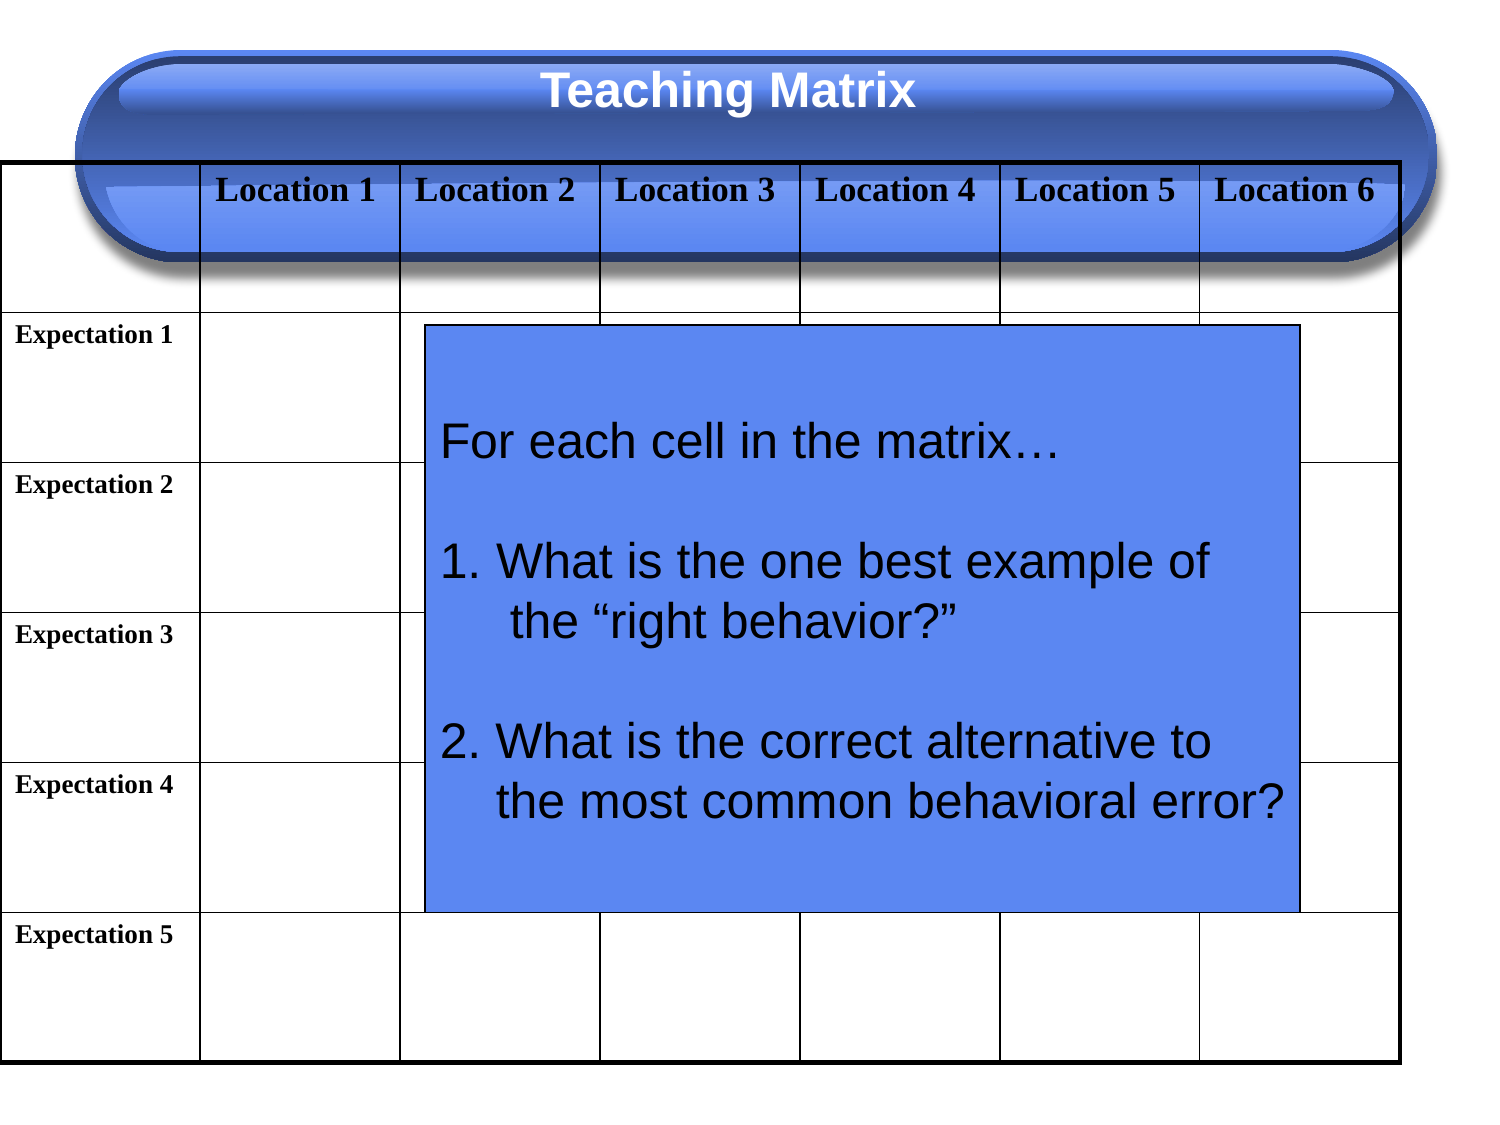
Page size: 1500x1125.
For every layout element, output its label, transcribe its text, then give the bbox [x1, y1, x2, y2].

table_cell Expectation 4 [2, 763, 199, 912]
table_cell [401, 313, 599, 462]
text_box Teaching Matrix [524, 49, 1063, 125]
table_header Location 1 [201, 165, 399, 312]
table_cell [401, 913, 599, 1060]
table_cell [1001, 913, 1199, 1060]
table_cell Expectation 5 [2, 913, 199, 1060]
table_cell [201, 763, 399, 912]
table_header [2, 165, 199, 312]
table_cell [401, 463, 425, 612]
table_cell [201, 463, 399, 612]
table_header Location 6 [1200, 165, 1398, 312]
table_cell [201, 913, 399, 1060]
table_header Location 5 [1001, 165, 1199, 312]
table_header Location 4 [801, 165, 999, 312]
table_cell [401, 763, 425, 912]
table_cell [201, 613, 399, 762]
table_cell [1300, 763, 1398, 912]
table_cell [1300, 613, 1398, 762]
table_cell [1200, 313, 1398, 462]
table_cell [1200, 913, 1398, 1060]
table_cell Expectation 1 [2, 313, 199, 462]
table_cell Expectation 3 [2, 613, 199, 762]
table_cell [1300, 463, 1398, 612]
table_cell Expectation 2 [2, 463, 199, 612]
table_cell [601, 313, 799, 324]
table_cell [801, 913, 999, 1060]
table_cell [1001, 313, 1199, 324]
text_box For each cell in the matrix… What is the one best example of the “right behavior?” 2. What is the correct alternative to the most common behavioral error? [425, 324, 1300, 913]
table_header Location 2 [401, 165, 599, 312]
table_cell [401, 613, 425, 762]
table_cell [601, 913, 799, 1060]
table_cell [801, 313, 999, 324]
table_header Location 3 [601, 165, 799, 312]
table_cell [201, 313, 399, 462]
